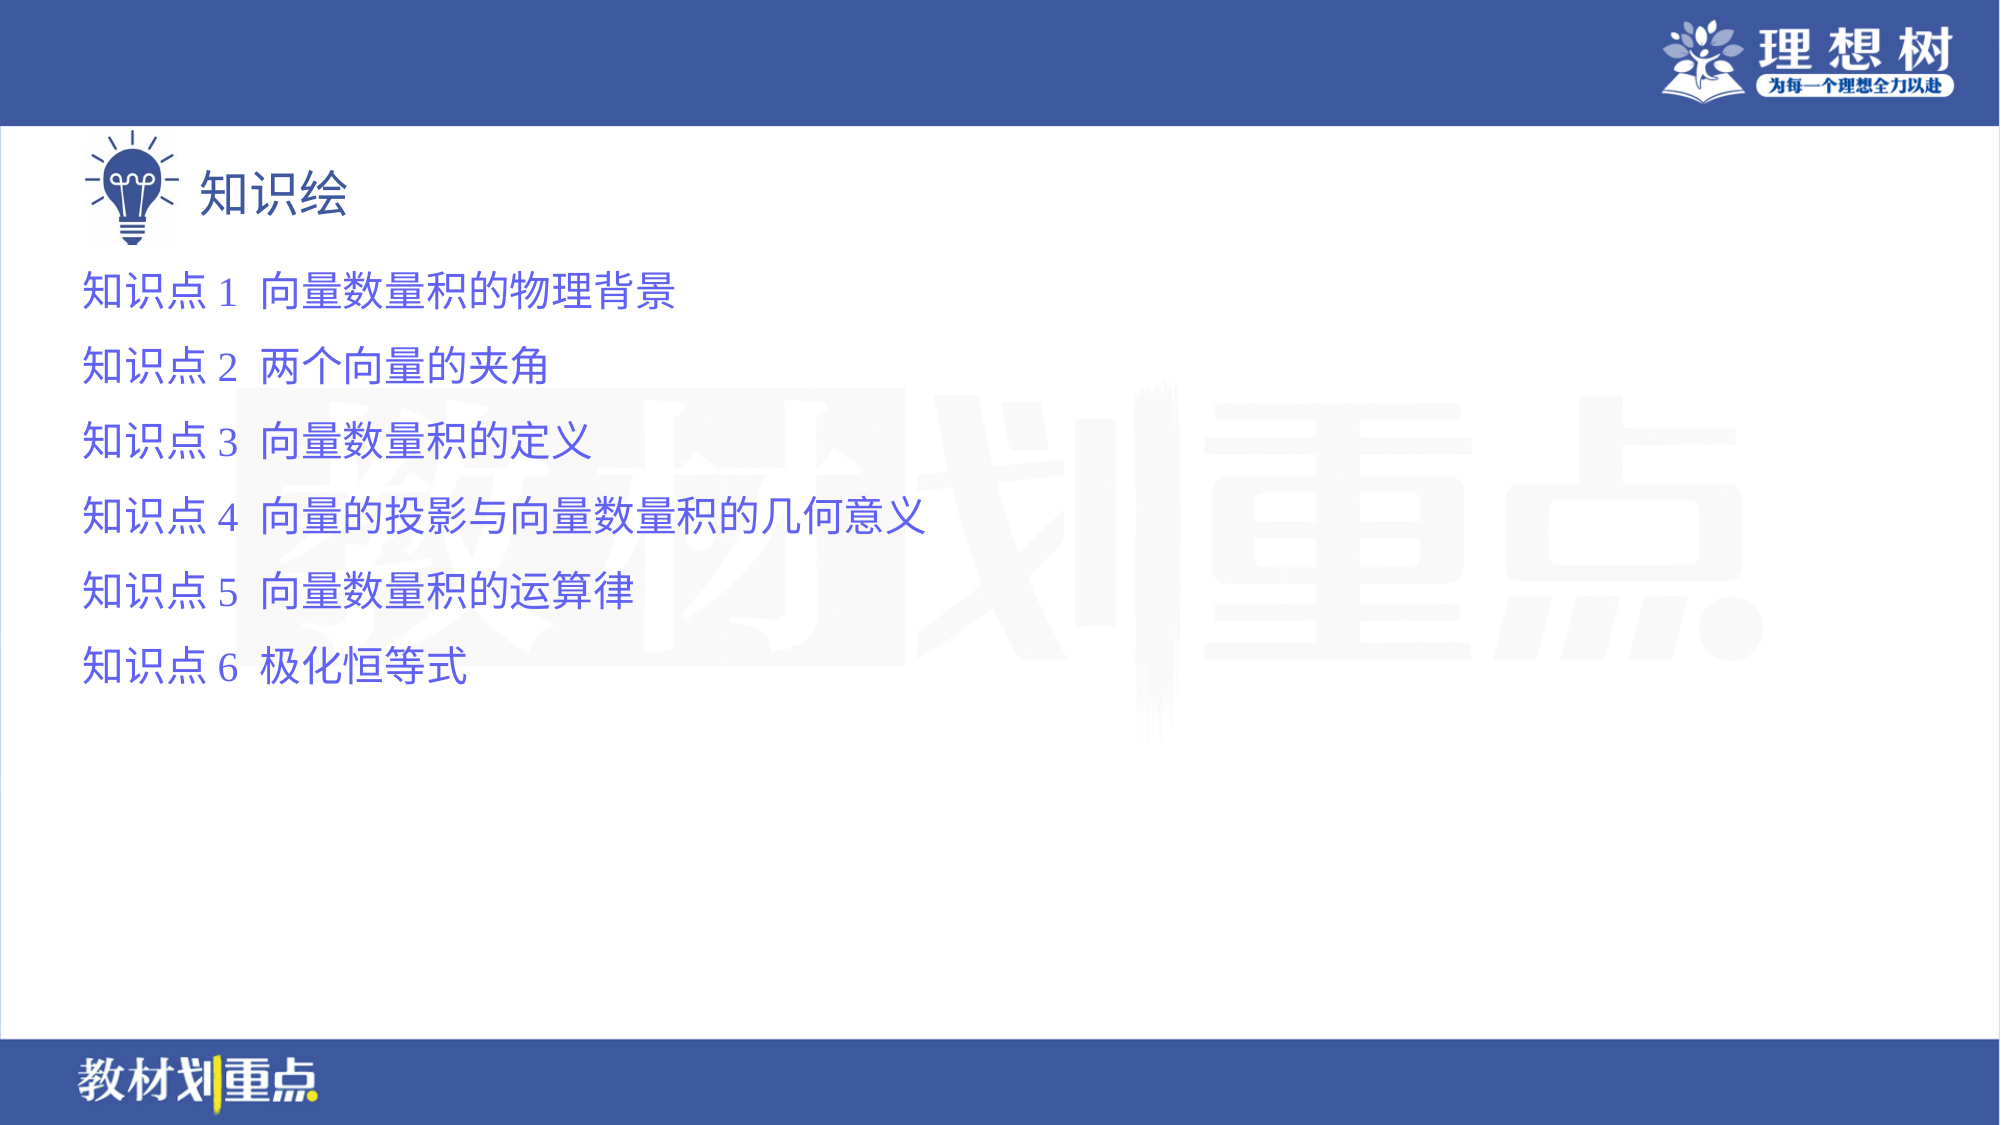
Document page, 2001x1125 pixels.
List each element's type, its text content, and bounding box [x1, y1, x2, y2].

text_box 知识绘 [199, 149, 495, 236]
text_box 知识点6 极化恒等式 [82, 619, 1817, 753]
text_box 知识点1 向量数量积的物理背景 [82, 244, 1817, 319]
text_box 知识点5 向量数量积的运算律 [82, 544, 1817, 619]
text_box 知识点3 向量数量积的定义 [82, 394, 1817, 469]
picture [0, 0, 2000, 1125]
text_box 知识点4 向量的投影与向量数量积的几何意义 [82, 469, 1817, 544]
text_box 知识点2 两个向量的夹角 [82, 319, 1817, 394]
